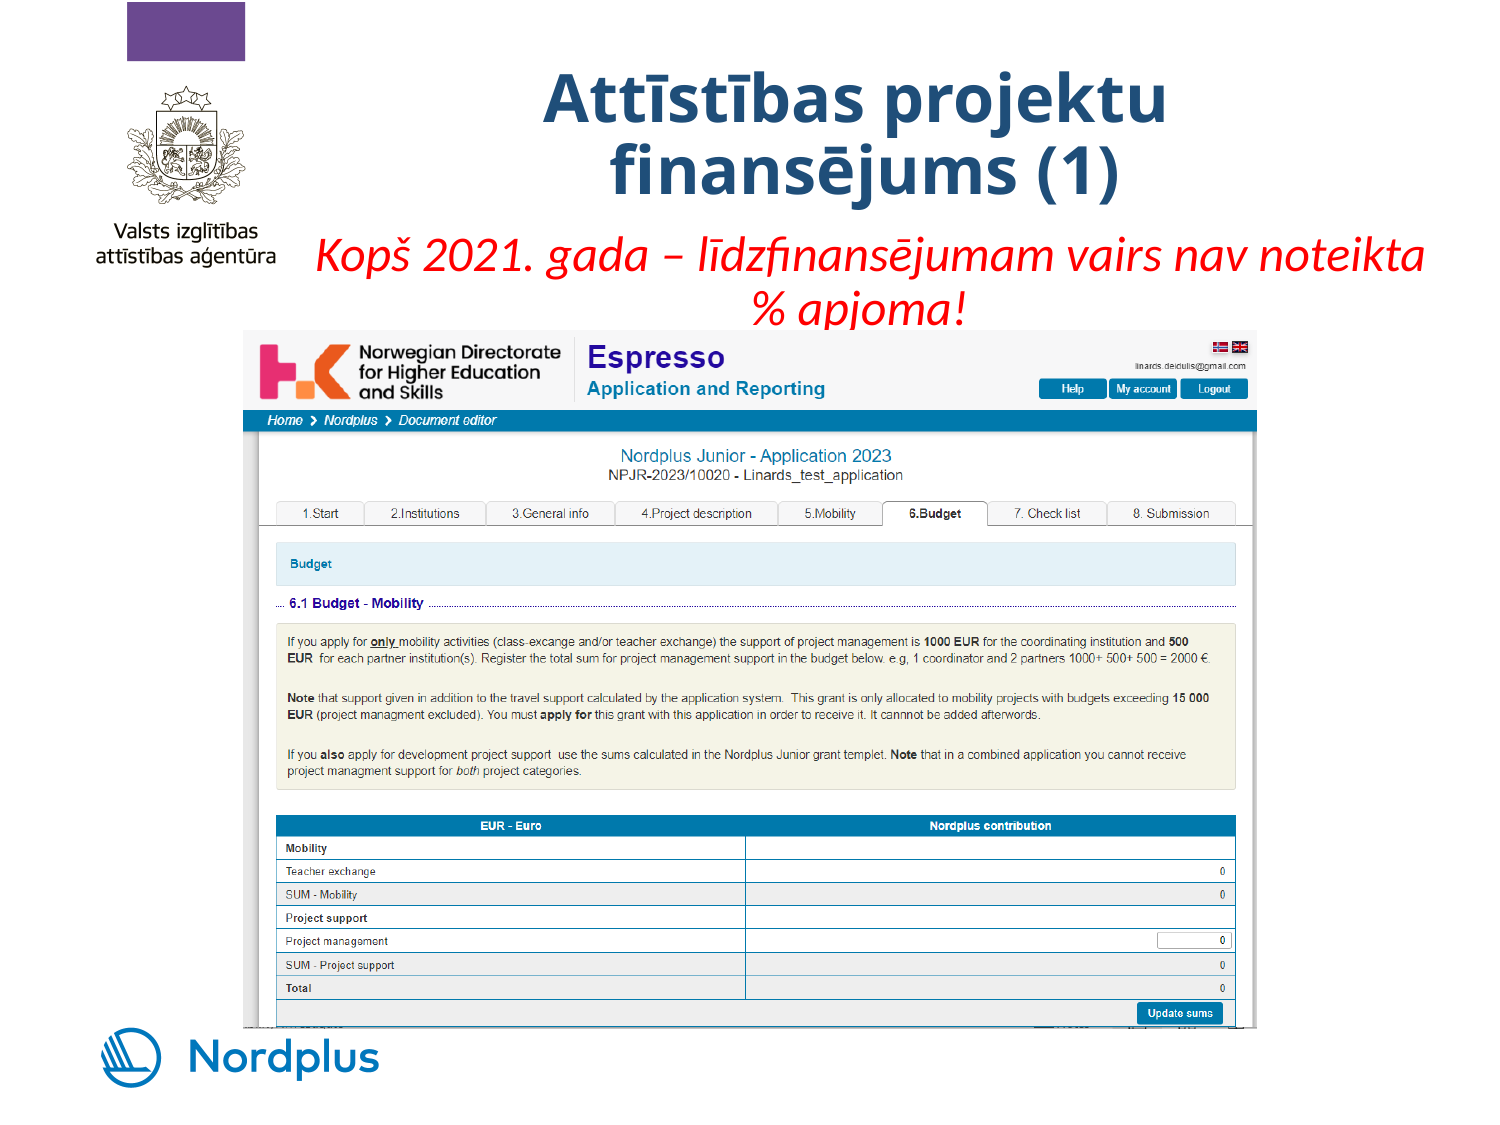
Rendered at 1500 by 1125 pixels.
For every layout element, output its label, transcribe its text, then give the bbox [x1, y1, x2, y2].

title Attīstības projektu finansējums (1) [333, 59, 1397, 215]
picture [0, 0, 1500, 1125]
text_box Kopš 2021. gada – līdzfinansējumam vairs nav noteikta % apjoma! [270, 220, 1460, 344]
